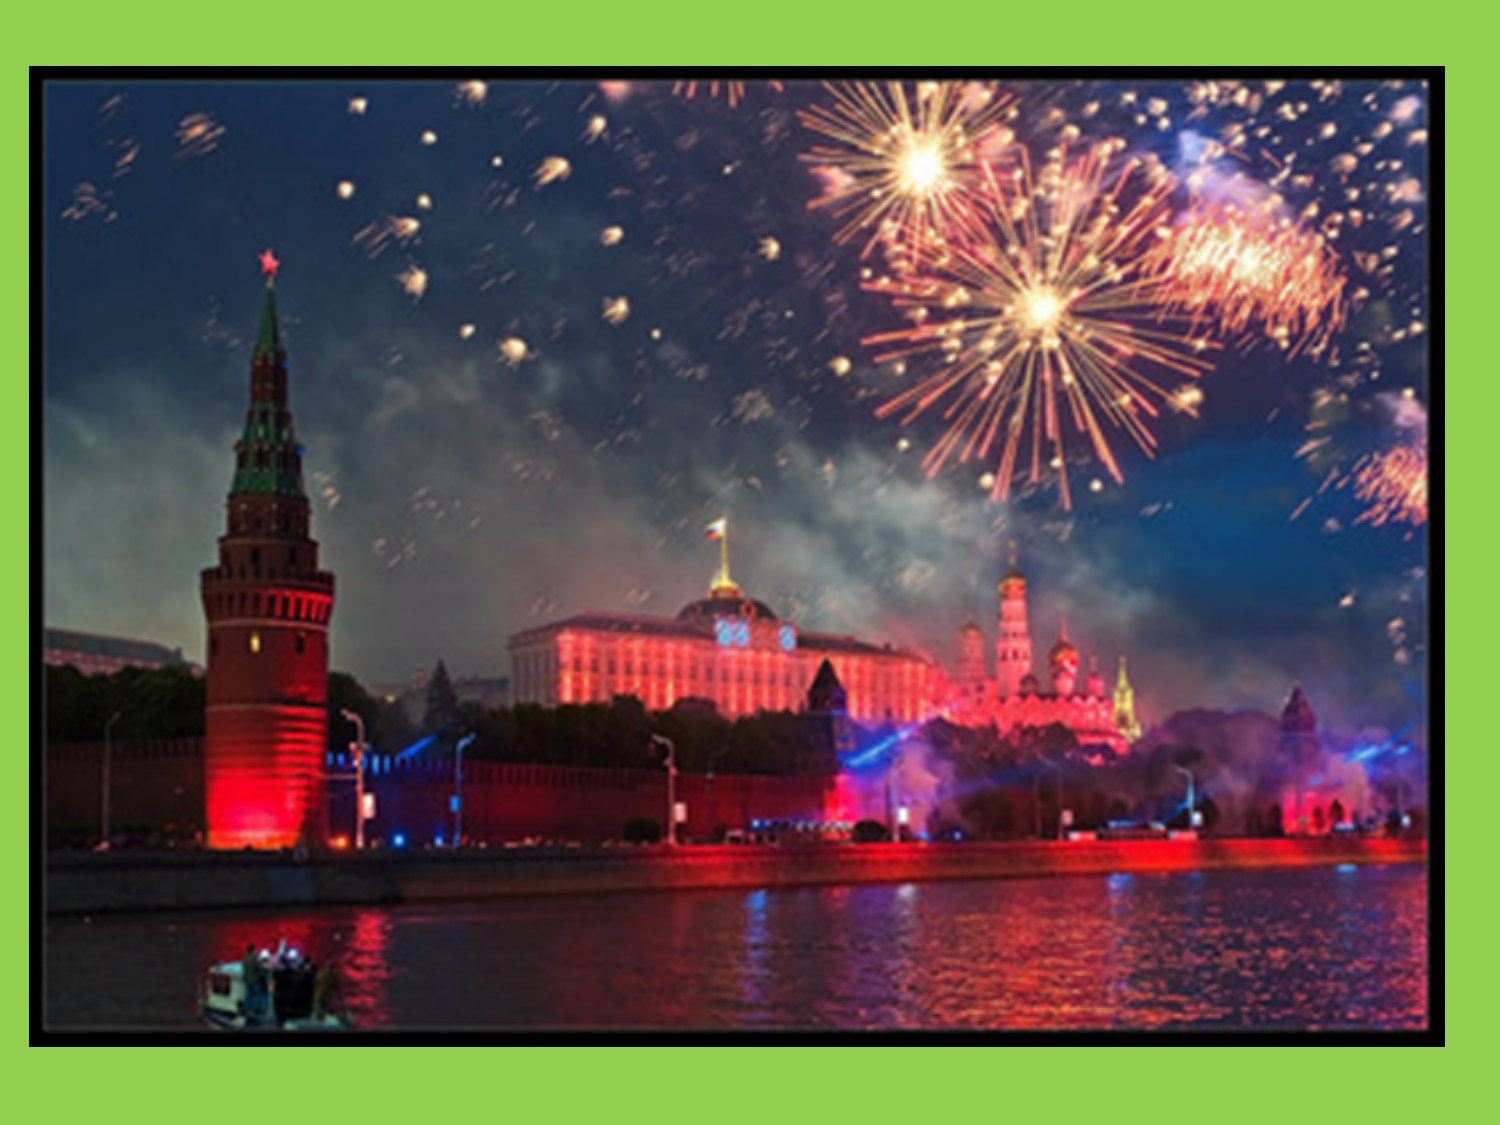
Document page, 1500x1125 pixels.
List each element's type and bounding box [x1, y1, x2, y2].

list [29, 66, 1445, 1047]
